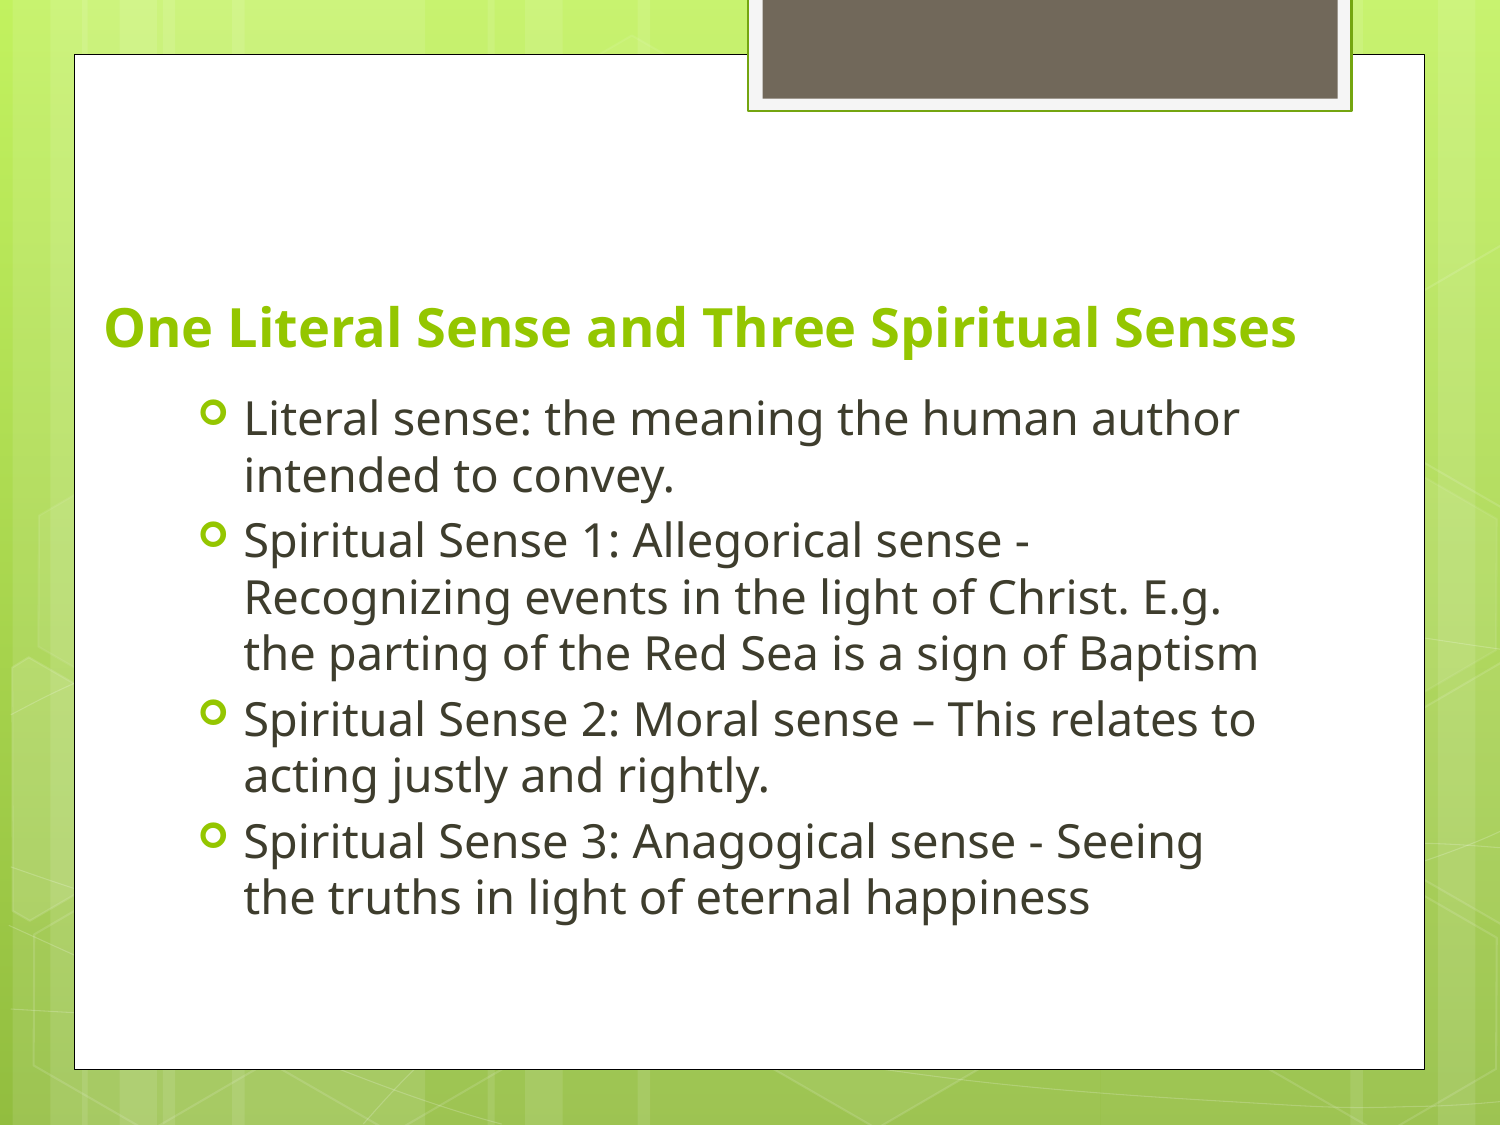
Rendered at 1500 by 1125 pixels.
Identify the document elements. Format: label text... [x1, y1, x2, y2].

title One Literal Sense and Three Spiritual Senses [88, 243, 1439, 431]
list Literal sense: the meaning the human author intended to convey. Spiritual Sense 1: Allegorical sense - Recognizing events in the light of Christ. E.g. the parting of the Red Sea is a sign of Baptism Spiritual Sense 2: Moral sense – This relates to acting justly and rightly. Spiritual Sense 3: Anagogical sense - Seeing the truths in light of eternal happiness [171, 381, 1283, 957]
